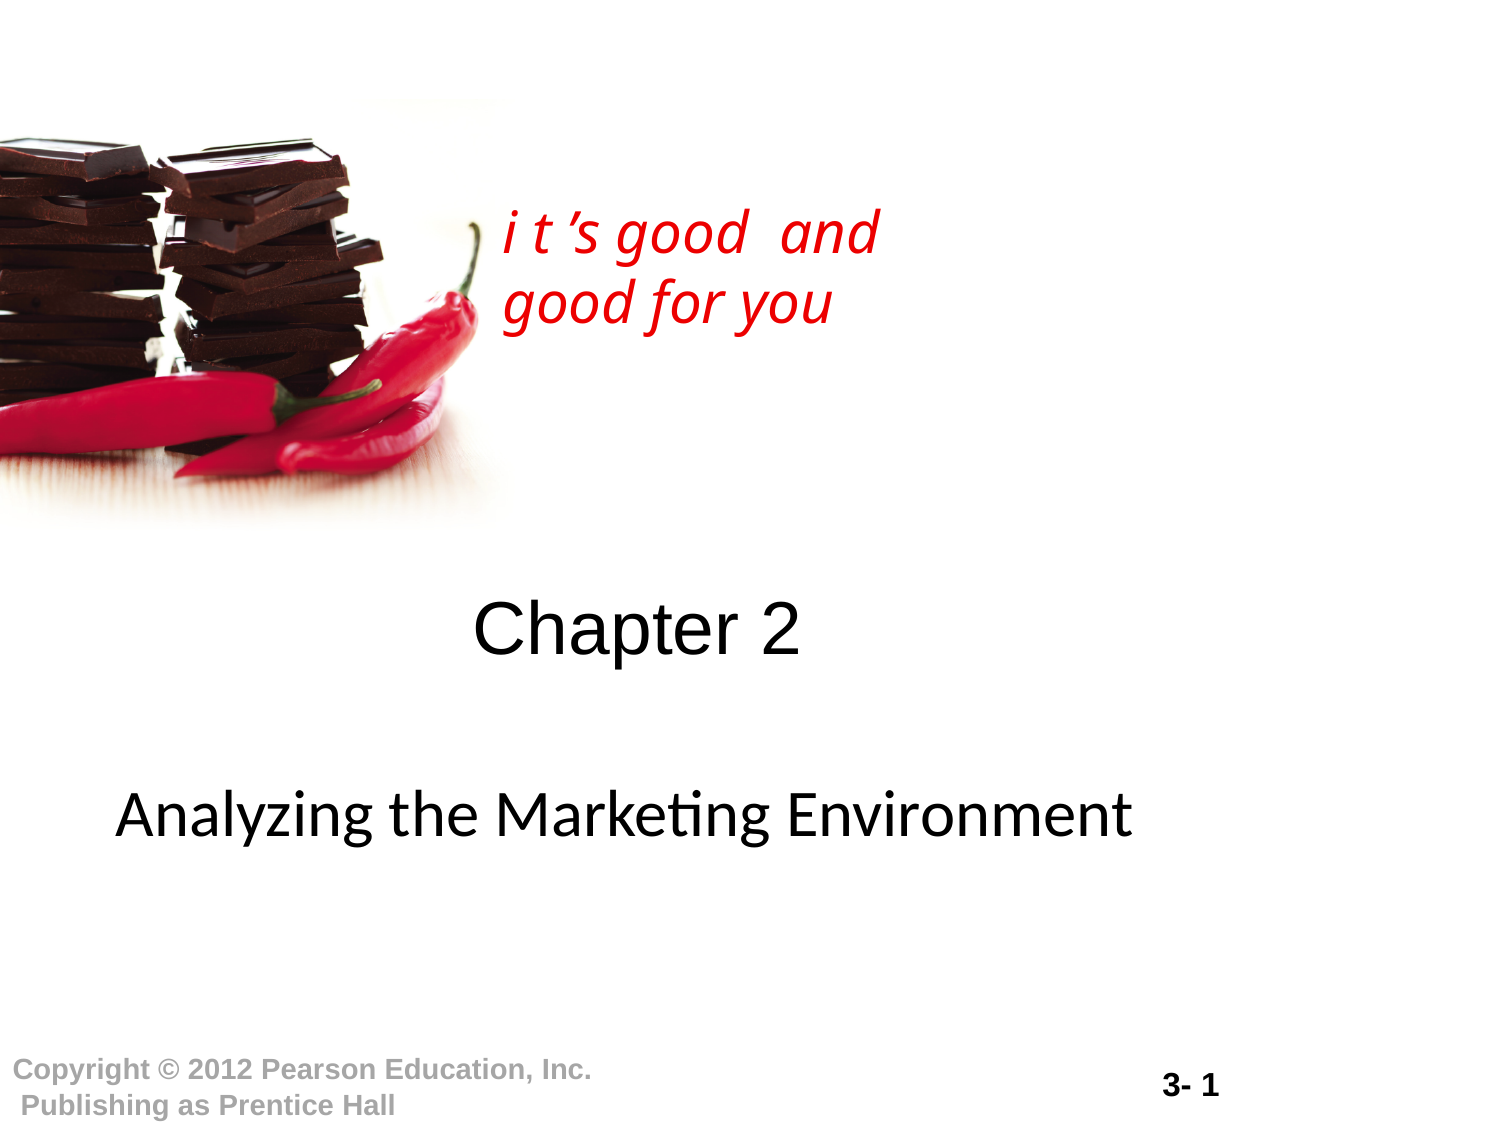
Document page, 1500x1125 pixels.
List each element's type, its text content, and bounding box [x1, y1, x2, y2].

picture [510, 295, 525, 319]
title Chapter 2 [49, 458, 1226, 701]
subtitle Analyzing the Marketing Environment [99, 762, 1151, 1051]
picture [0, 99, 525, 537]
